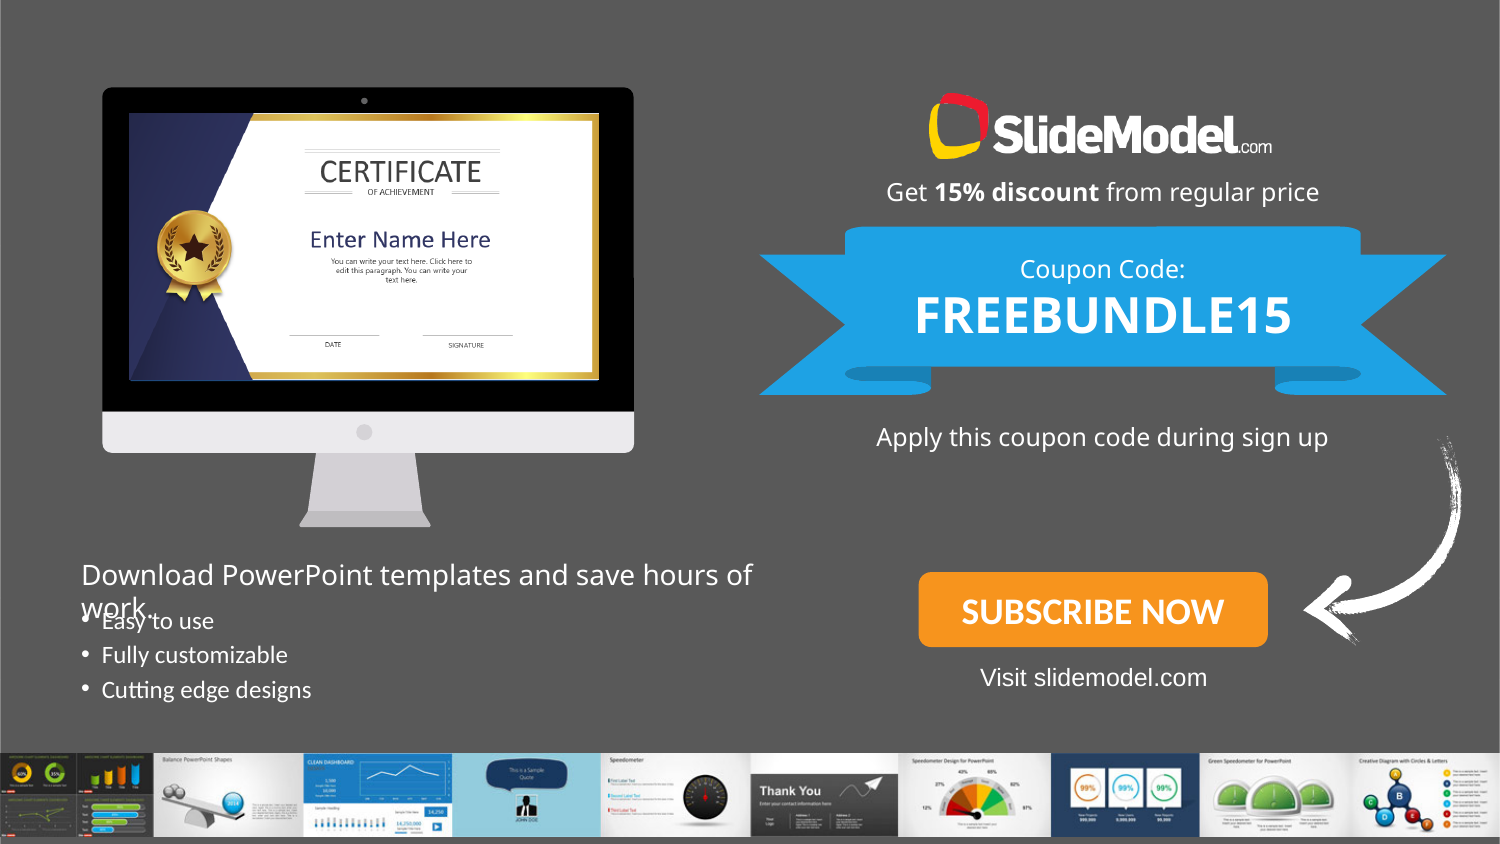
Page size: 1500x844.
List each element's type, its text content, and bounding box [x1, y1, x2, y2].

text_box SUBSCRIBE NOW [916, 569, 1270, 650]
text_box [102, 87, 635, 528]
text_box Coupon Code: FREEBUNDLE15 [880, 246, 1326, 352]
text_box [1302, 435, 1462, 646]
picture [928, 93, 1273, 159]
text_box [757, 224, 1449, 397]
text_box [0, 0, 1500, 752]
text_box Apply this coupon code during sign up [847, 413, 1359, 459]
text_box Get 15% discount from regular price [793, 168, 1413, 214]
picture [128, 113, 600, 380]
picture [0, 752, 1500, 837]
text_box Easy to use Fully customizable Cutting edge designs [66, 632, 647, 711]
text_box Download PowerPoint templates and save hours of work. [66, 549, 794, 632]
text_box Visit slidemodel.com [935, 655, 1253, 697]
